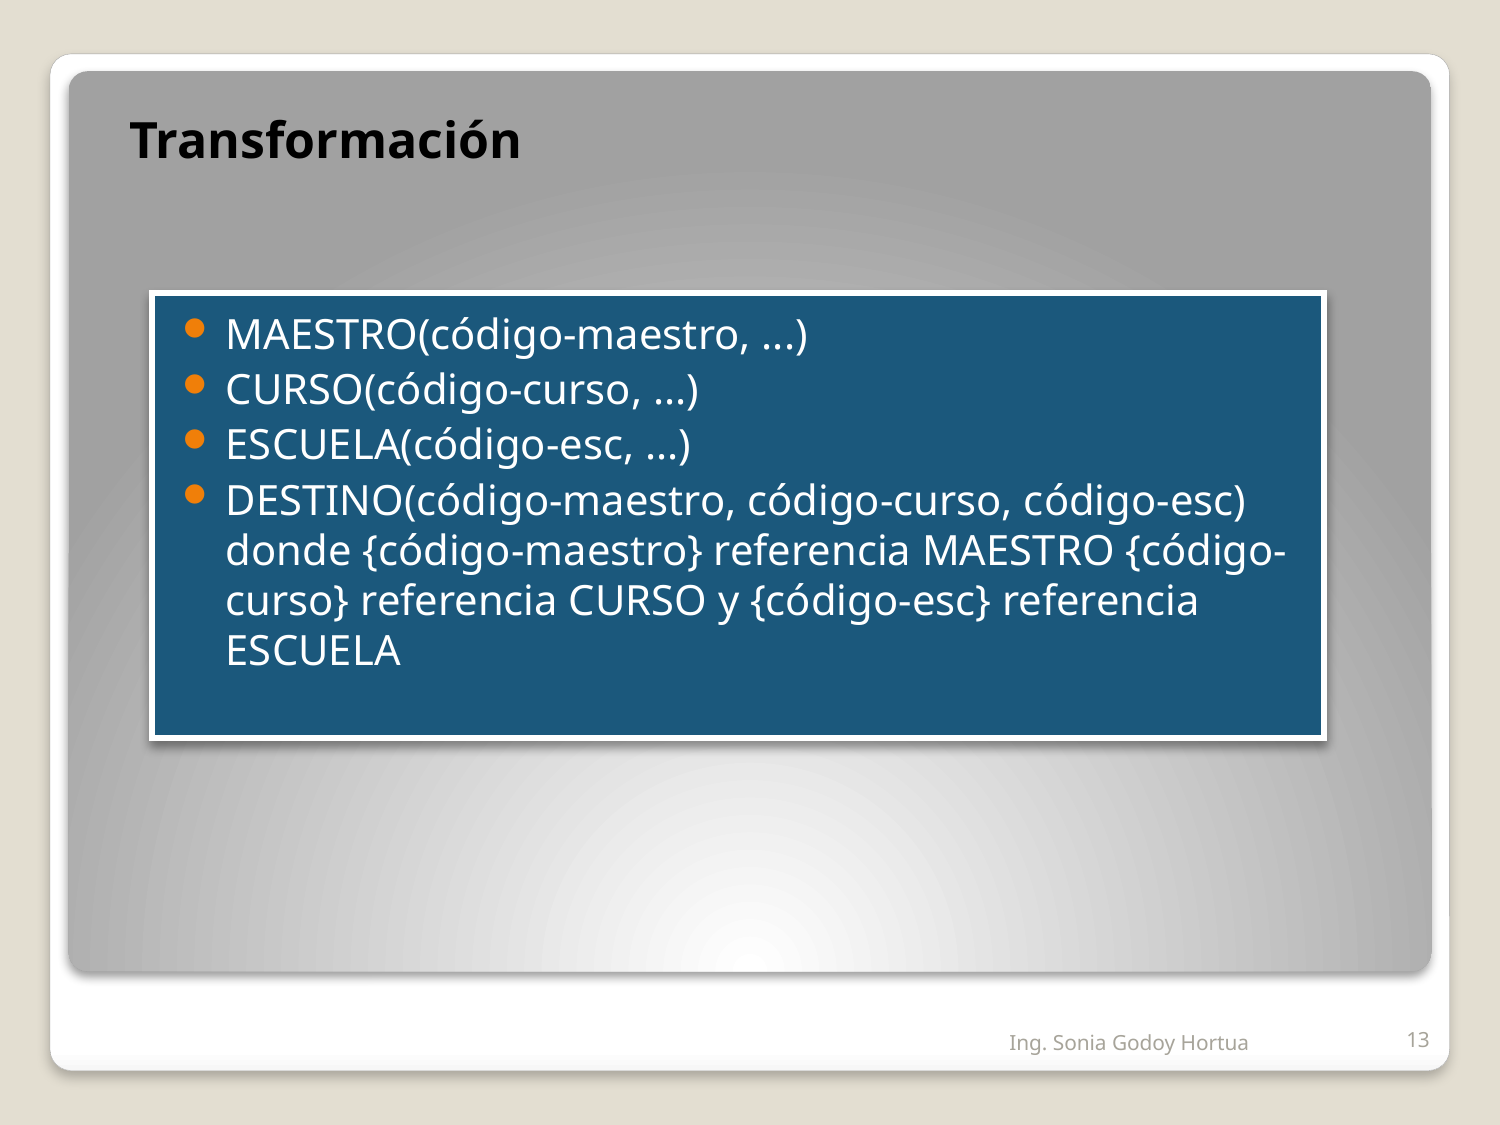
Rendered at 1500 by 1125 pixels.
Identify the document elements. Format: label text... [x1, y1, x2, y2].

footer Ing. Sonia Godoy Hortua [994, 1002, 1369, 1063]
list MAESTRO(código-maestro, ...) CURSO(código-curso, ...) ESCUELA(código-esc, ...) DESTINO(código-maestro, código-curso, código-esc) donde {código-maestro} referencia MAESTRO {código-curso} referencia CURSO y {código-esc} referencia ESCUELA [149, 290, 1327, 741]
list Transformación [105, 70, 751, 201]
slide_number 13 [1369, 1002, 1445, 1063]
